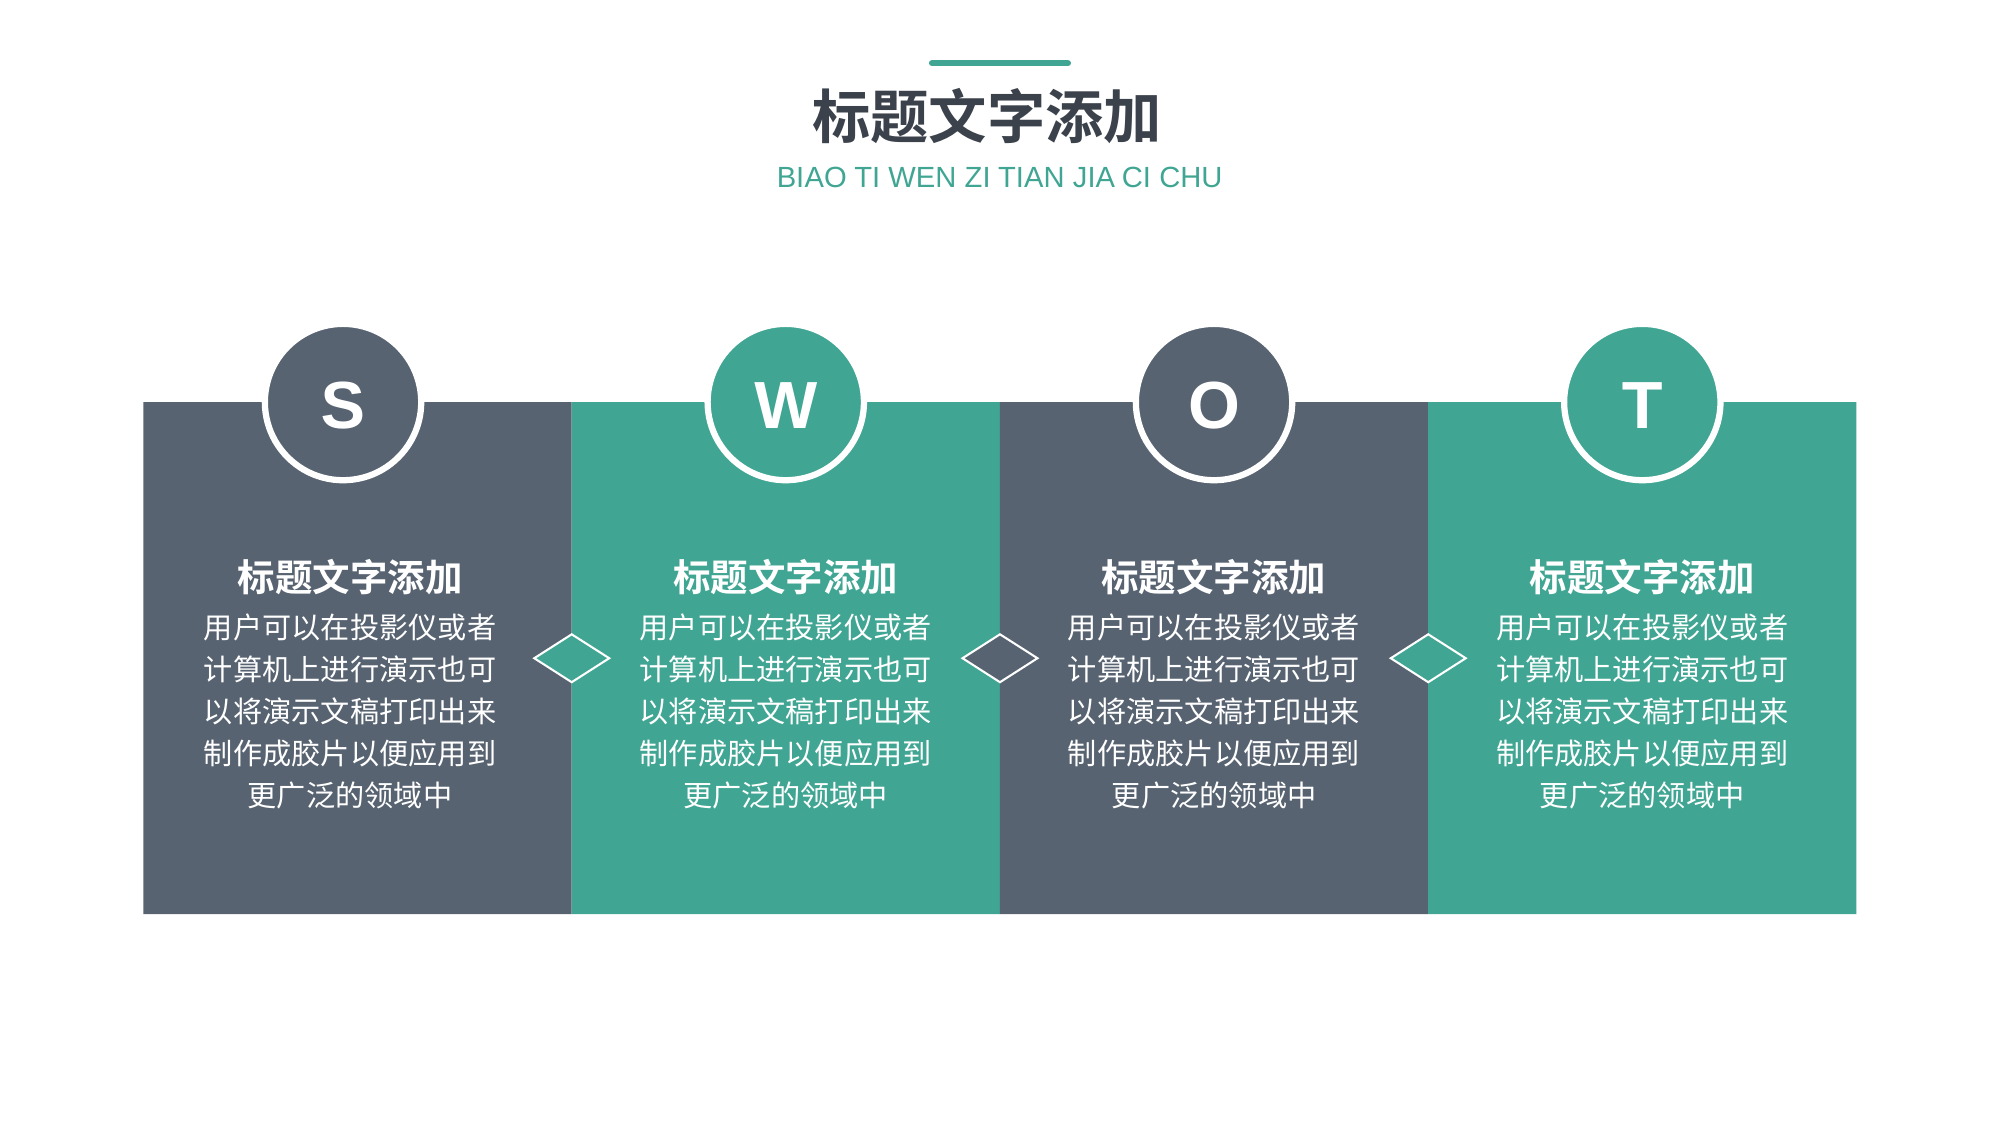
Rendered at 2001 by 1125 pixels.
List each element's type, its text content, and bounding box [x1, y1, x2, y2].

text_box [571, 665, 999, 915]
text_box S [305, 354, 381, 449]
text_box BIAO TI WEN ZI TIAN JIA CI CHU [762, 150, 1238, 201]
text_box [534, 633, 601, 684]
text_box [706, 322, 866, 482]
text_box T [1607, 354, 1678, 449]
text_box W [739, 354, 833, 449]
text_box [1134, 322, 1294, 482]
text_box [601, 537, 970, 823]
text_box 标题文字添加 [797, 73, 1202, 150]
text_box [1427, 401, 1857, 915]
text_box [970, 633, 1030, 684]
text_box [571, 401, 999, 651]
text_box [999, 665, 1427, 915]
text_box [263, 322, 423, 482]
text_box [1458, 537, 1827, 823]
text_box [1563, 322, 1722, 482]
text_box [999, 401, 1427, 651]
text_box O [1173, 354, 1255, 449]
text_box [142, 401, 571, 915]
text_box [166, 537, 534, 823]
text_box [1030, 537, 1398, 823]
text_box [1398, 633, 1458, 684]
